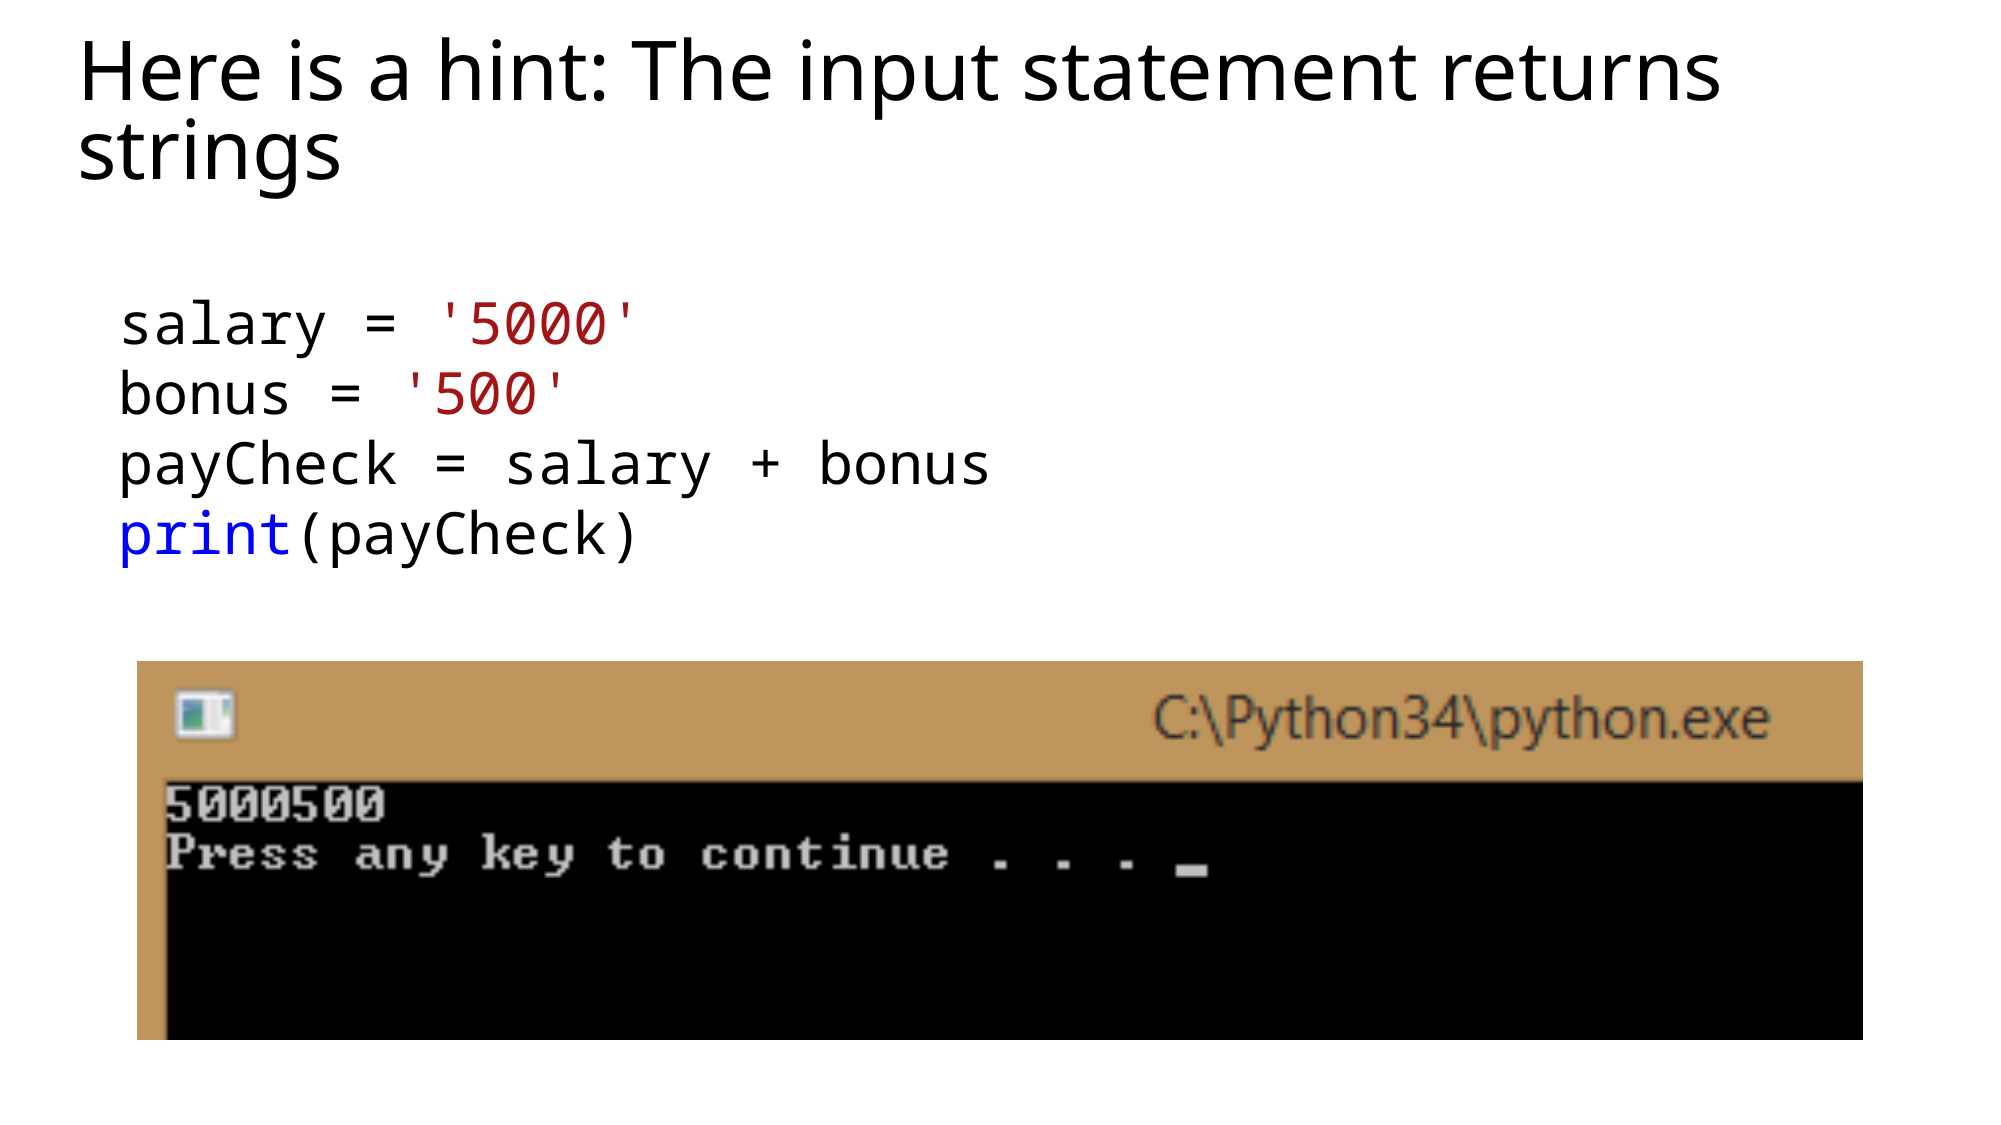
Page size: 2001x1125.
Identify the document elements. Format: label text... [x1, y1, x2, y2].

picture [137, 661, 1863, 1040]
text_box salary = '5000' bonus = '500' payCheck = salary + bonus print(payCheck) [103, 278, 1044, 574]
title Here is a hint: The input statement returns strings [62, 29, 1953, 205]
